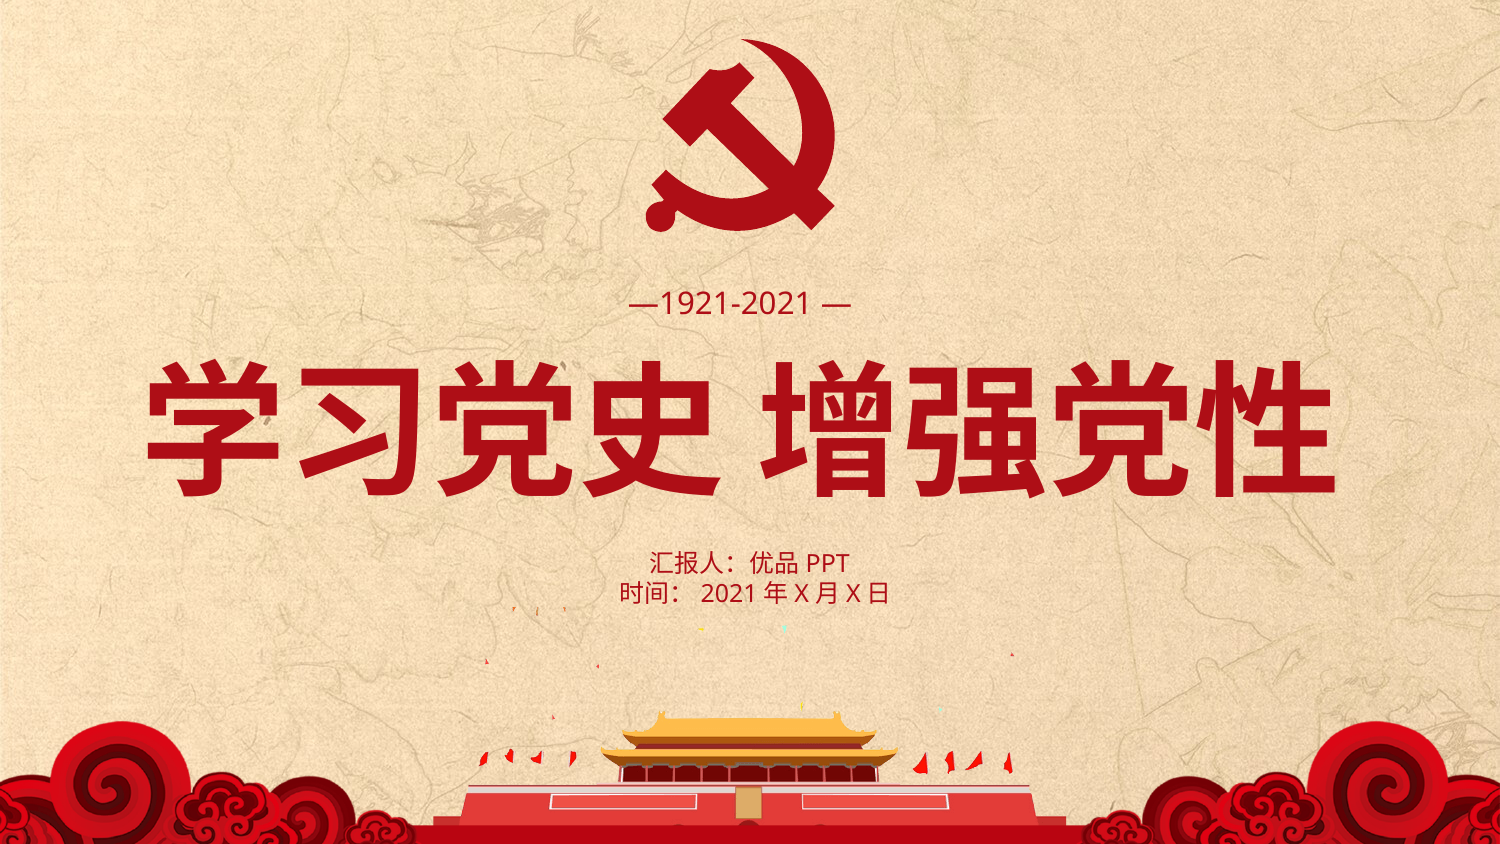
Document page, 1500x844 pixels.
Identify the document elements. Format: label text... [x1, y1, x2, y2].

text_box [645, 39, 835, 232]
text_box 学习党史 增强党性 [121, 343, 1360, 510]
text_box —1921-2021 — [598, 259, 883, 344]
picture [0, 0, 1500, 844]
text_box 汇报人：优品PPT 时间：2021年X月X日 [330, 539, 1170, 615]
